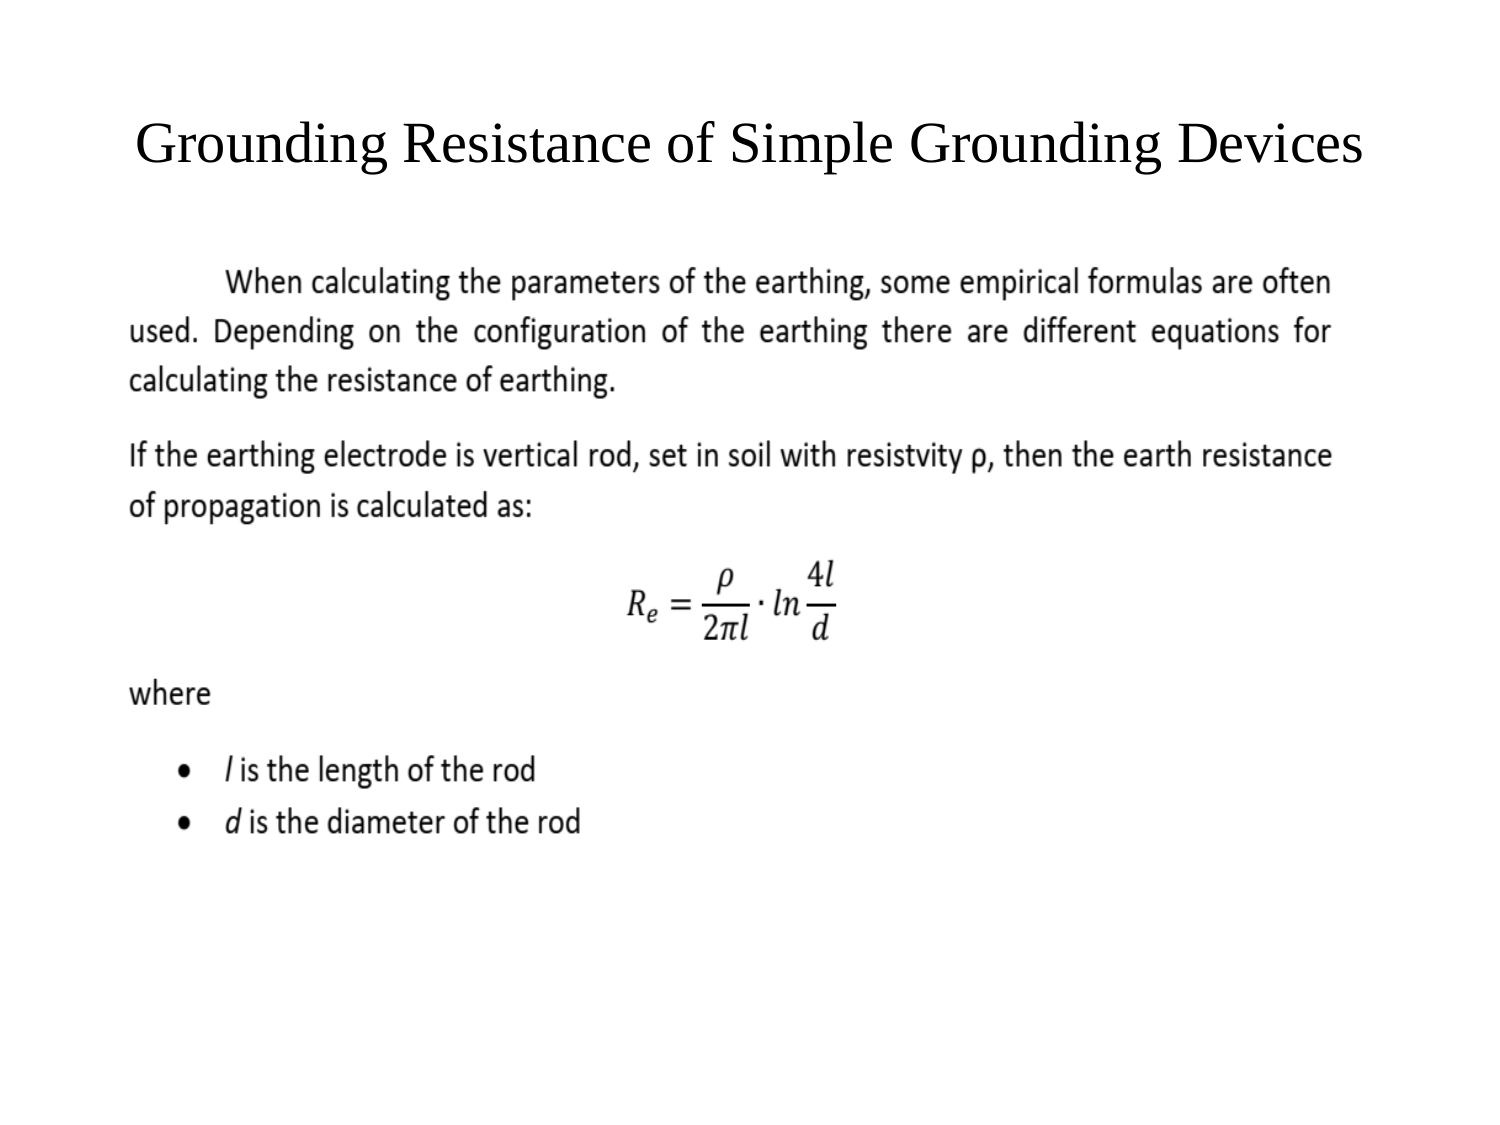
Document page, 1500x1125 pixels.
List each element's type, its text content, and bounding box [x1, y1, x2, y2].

title Grounding Resistance of Simple Grounding Devices [75, 45, 1425, 224]
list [74, 224, 1426, 939]
